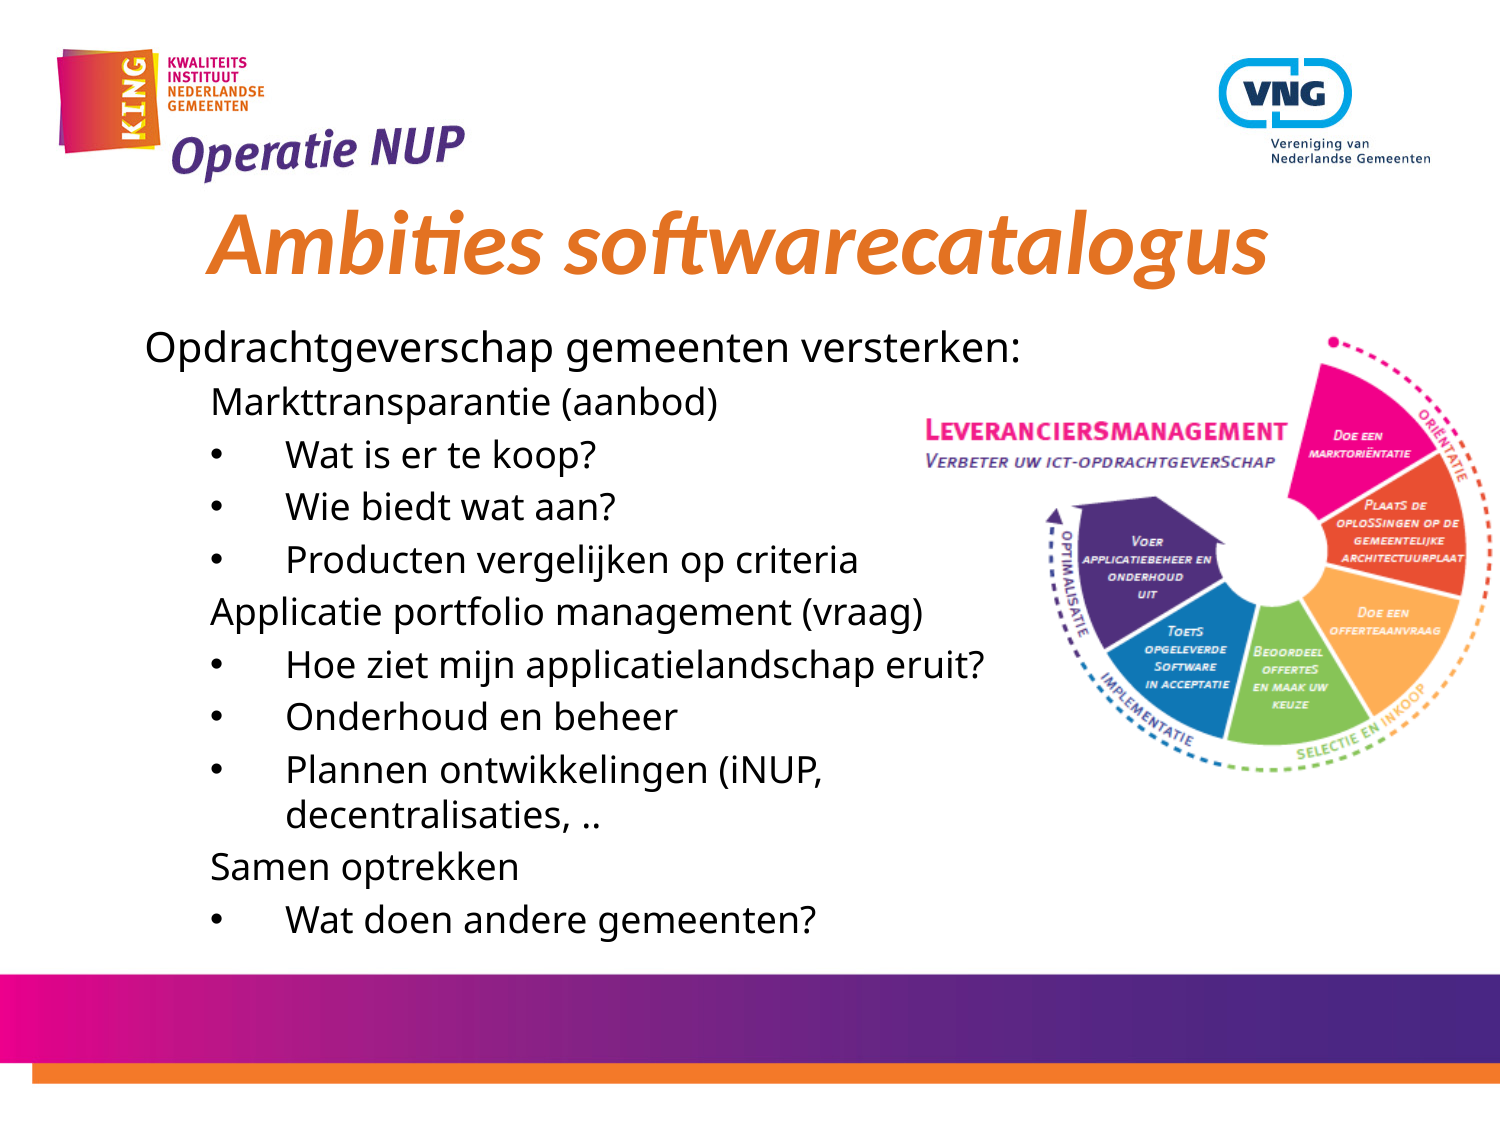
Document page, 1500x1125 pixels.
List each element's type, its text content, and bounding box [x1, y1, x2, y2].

text_box Ambities softwarecatalogus [86, 175, 1393, 313]
list Opdrachtgeverschap gemeenten versterken: Markttransparantie (aanbod) Wat is er te koop? Wie biedt wat aan? Producten vergelijken op criteria Applicatie portfolio management (vraag) Hoe ziet mijn applicatielandschap eruit? Onderhoud en beheer Plannen ontwikkelingen (iNUP, decentralisaties, .. Samen optrekken Wat doen andere gemeenten? [129, 313, 1100, 936]
picture [0, 0, 1500, 1125]
